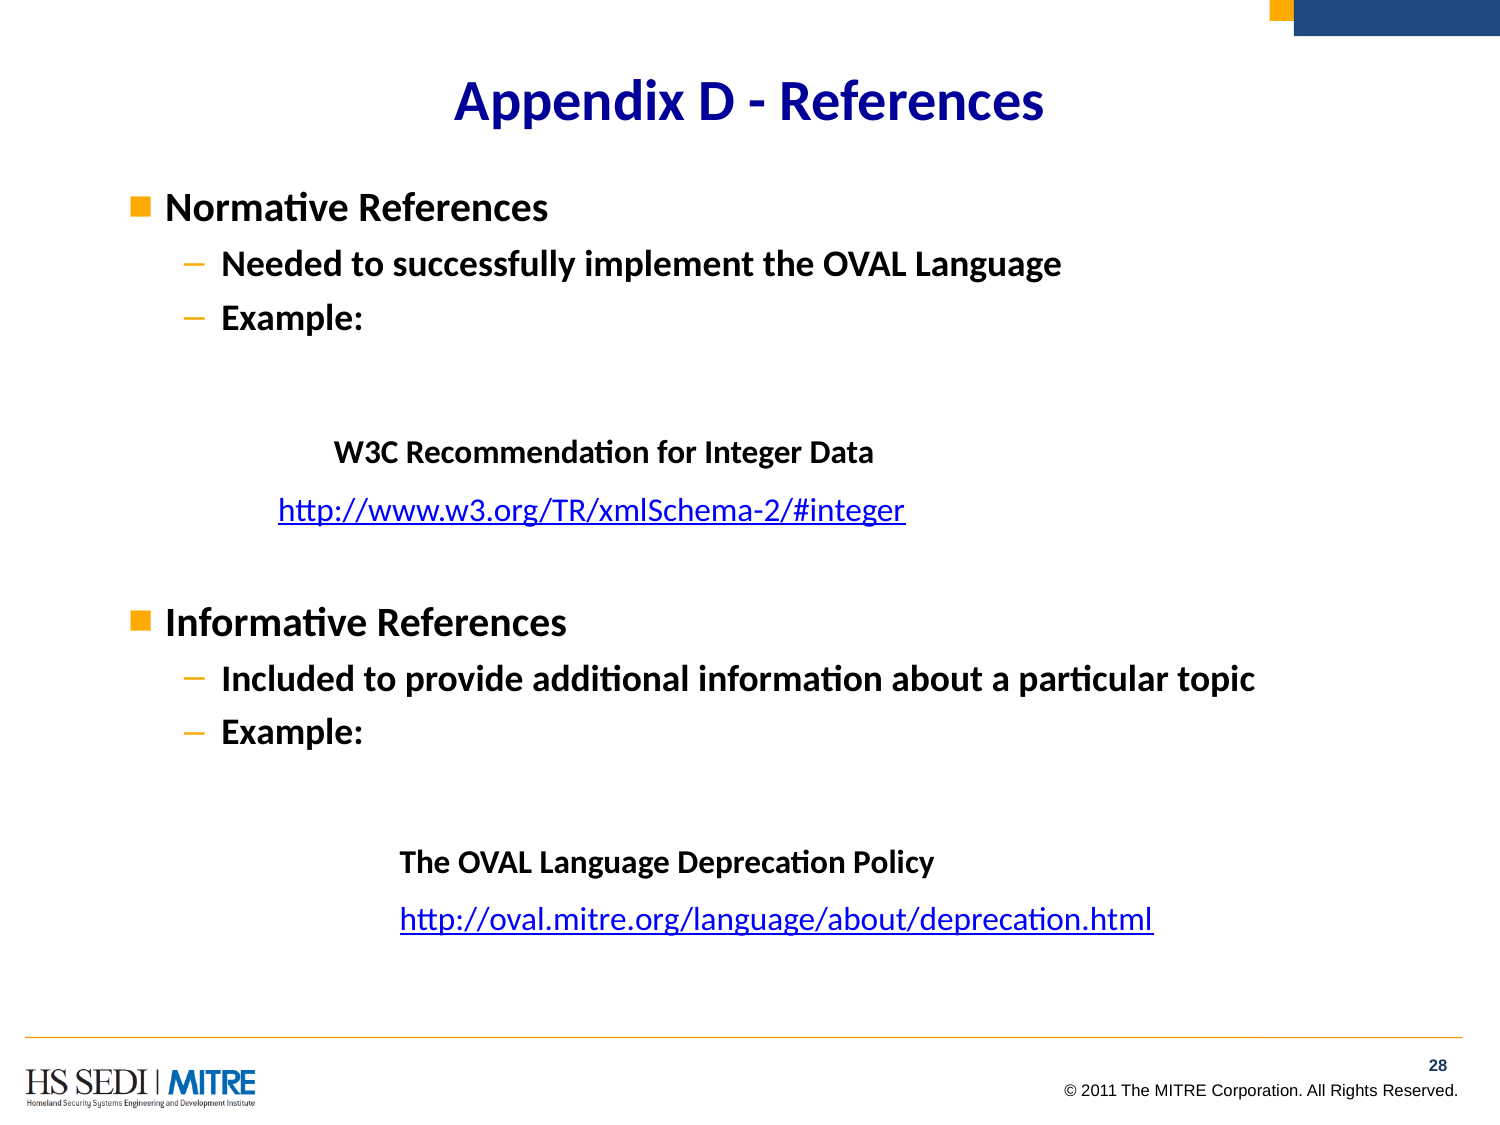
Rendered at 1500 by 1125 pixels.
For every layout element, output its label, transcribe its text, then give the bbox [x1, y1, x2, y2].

title Appendix D - References [43, 62, 1457, 151]
slide_number 27 [1374, 1049, 1463, 1076]
list Normative References Needed to successfully implement the OVAL Language Example: W3C Recommendation for Integer Data http://www.w3.org/TR/xmlSchema-2/#integer Informative References Included to provide additional information about a particular topic Example: The OVAL Language Deprecation Policy http://oval.mitre.org/language/about/deprecation.html [112, 180, 1387, 1024]
picture [20, 1058, 271, 1122]
